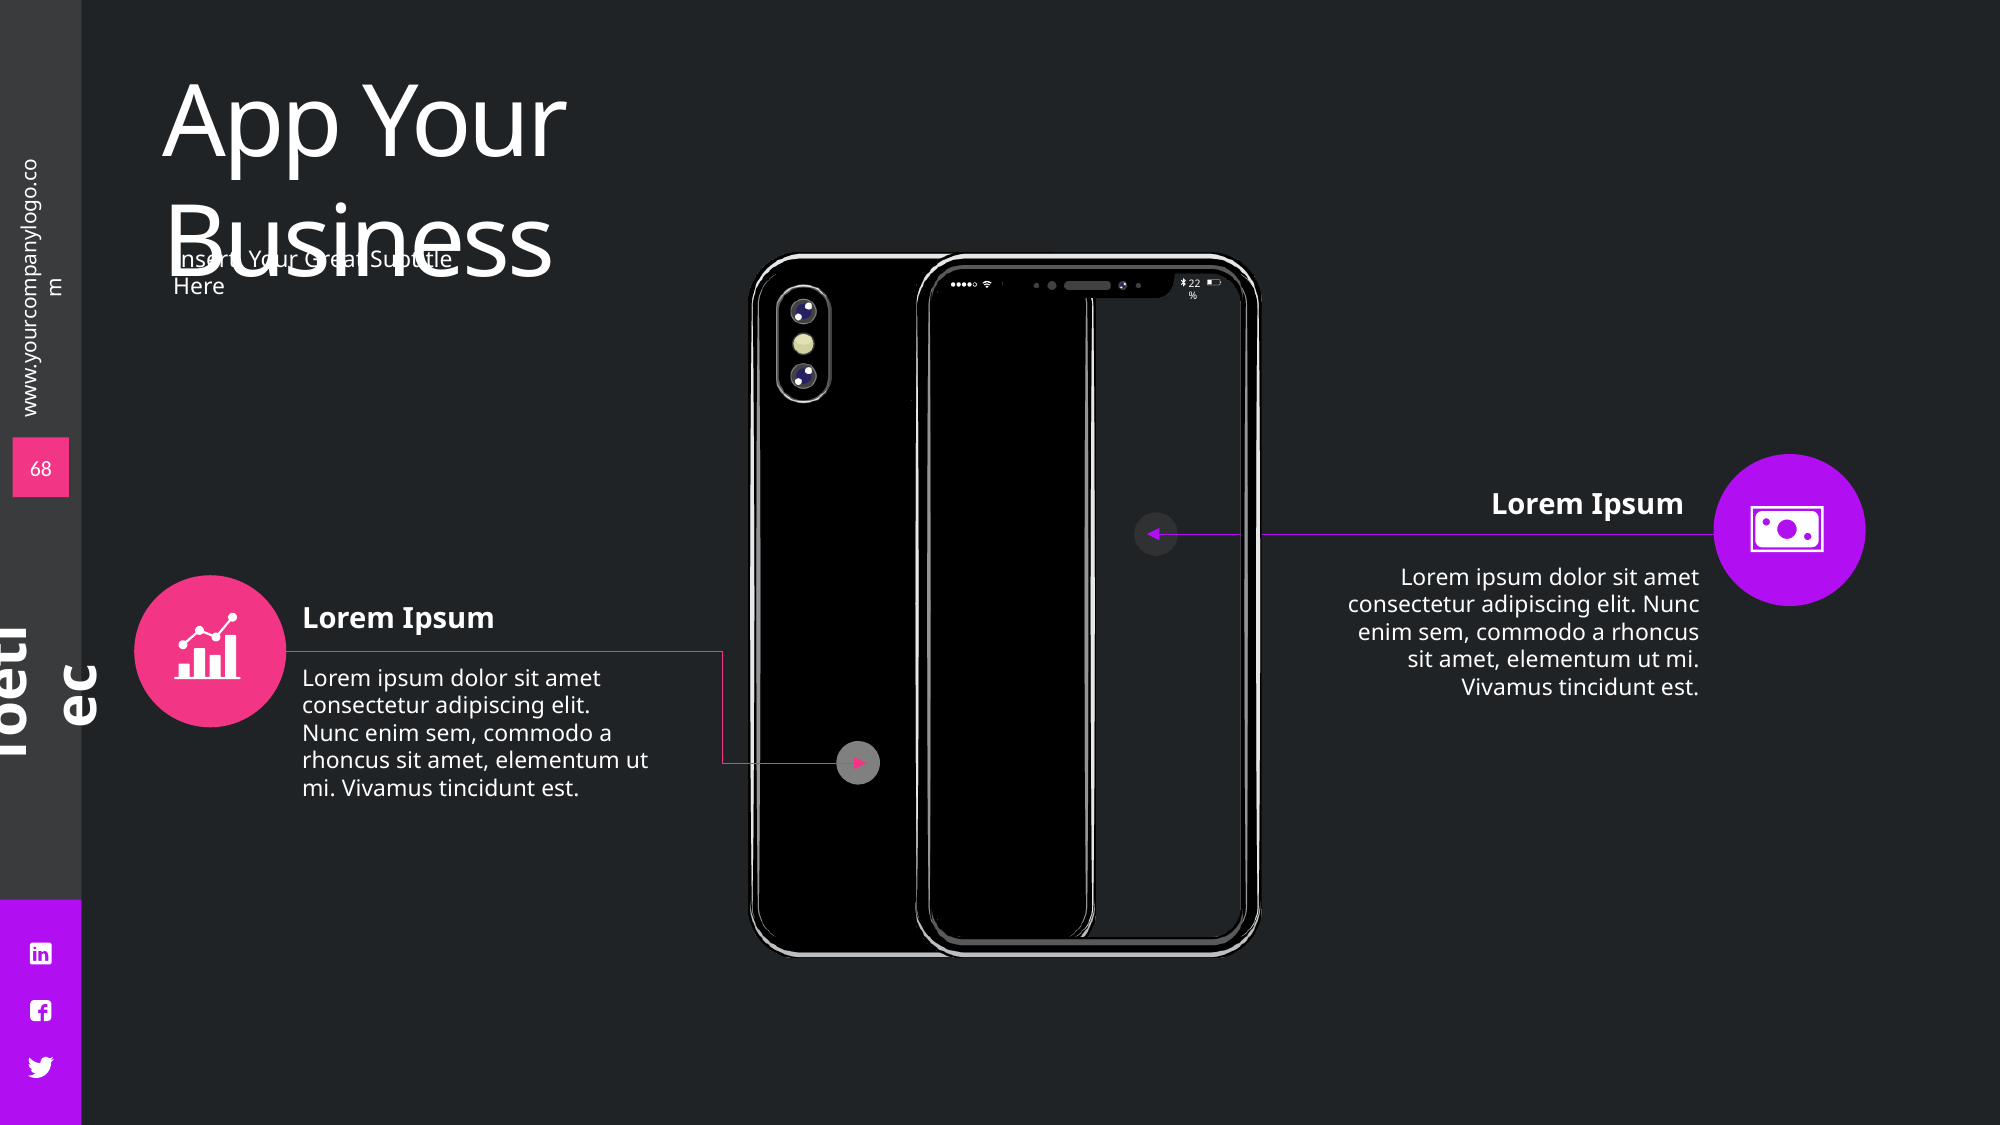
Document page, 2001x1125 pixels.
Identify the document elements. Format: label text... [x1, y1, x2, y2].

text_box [909, 252, 1262, 958]
text_box Lorem Ipsum [1262, 478, 1699, 528]
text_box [1750, 506, 1824, 553]
text_box [134, 575, 287, 728]
text_box App Your Business [147, 116, 677, 236]
picture [928, 261, 1250, 947]
slide_number 68 [12, 437, 69, 498]
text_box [174, 612, 241, 680]
text_box Insert Your Great Subtitle Here [158, 237, 512, 307]
text_box Lorem ipsum dolor sit amet consectetur adipiscing elit. Nunc enim sem, commodo a rhoncus sit amet, elementum ut mi. Vivamus tincidunt est. [287, 656, 665, 809]
text_box Lorem Ipsum [287, 592, 748, 643]
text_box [578, 651, 867, 764]
text_box [1713, 453, 1866, 607]
text_box Lorem ipsum dolor sit amet consectetur adipiscing elit. Nunc enim sem, commodo a rhoncus sit amet, elementum ut mi. Vivamus tincidunt est. [1332, 554, 1715, 707]
picture [748, 252, 909, 958]
